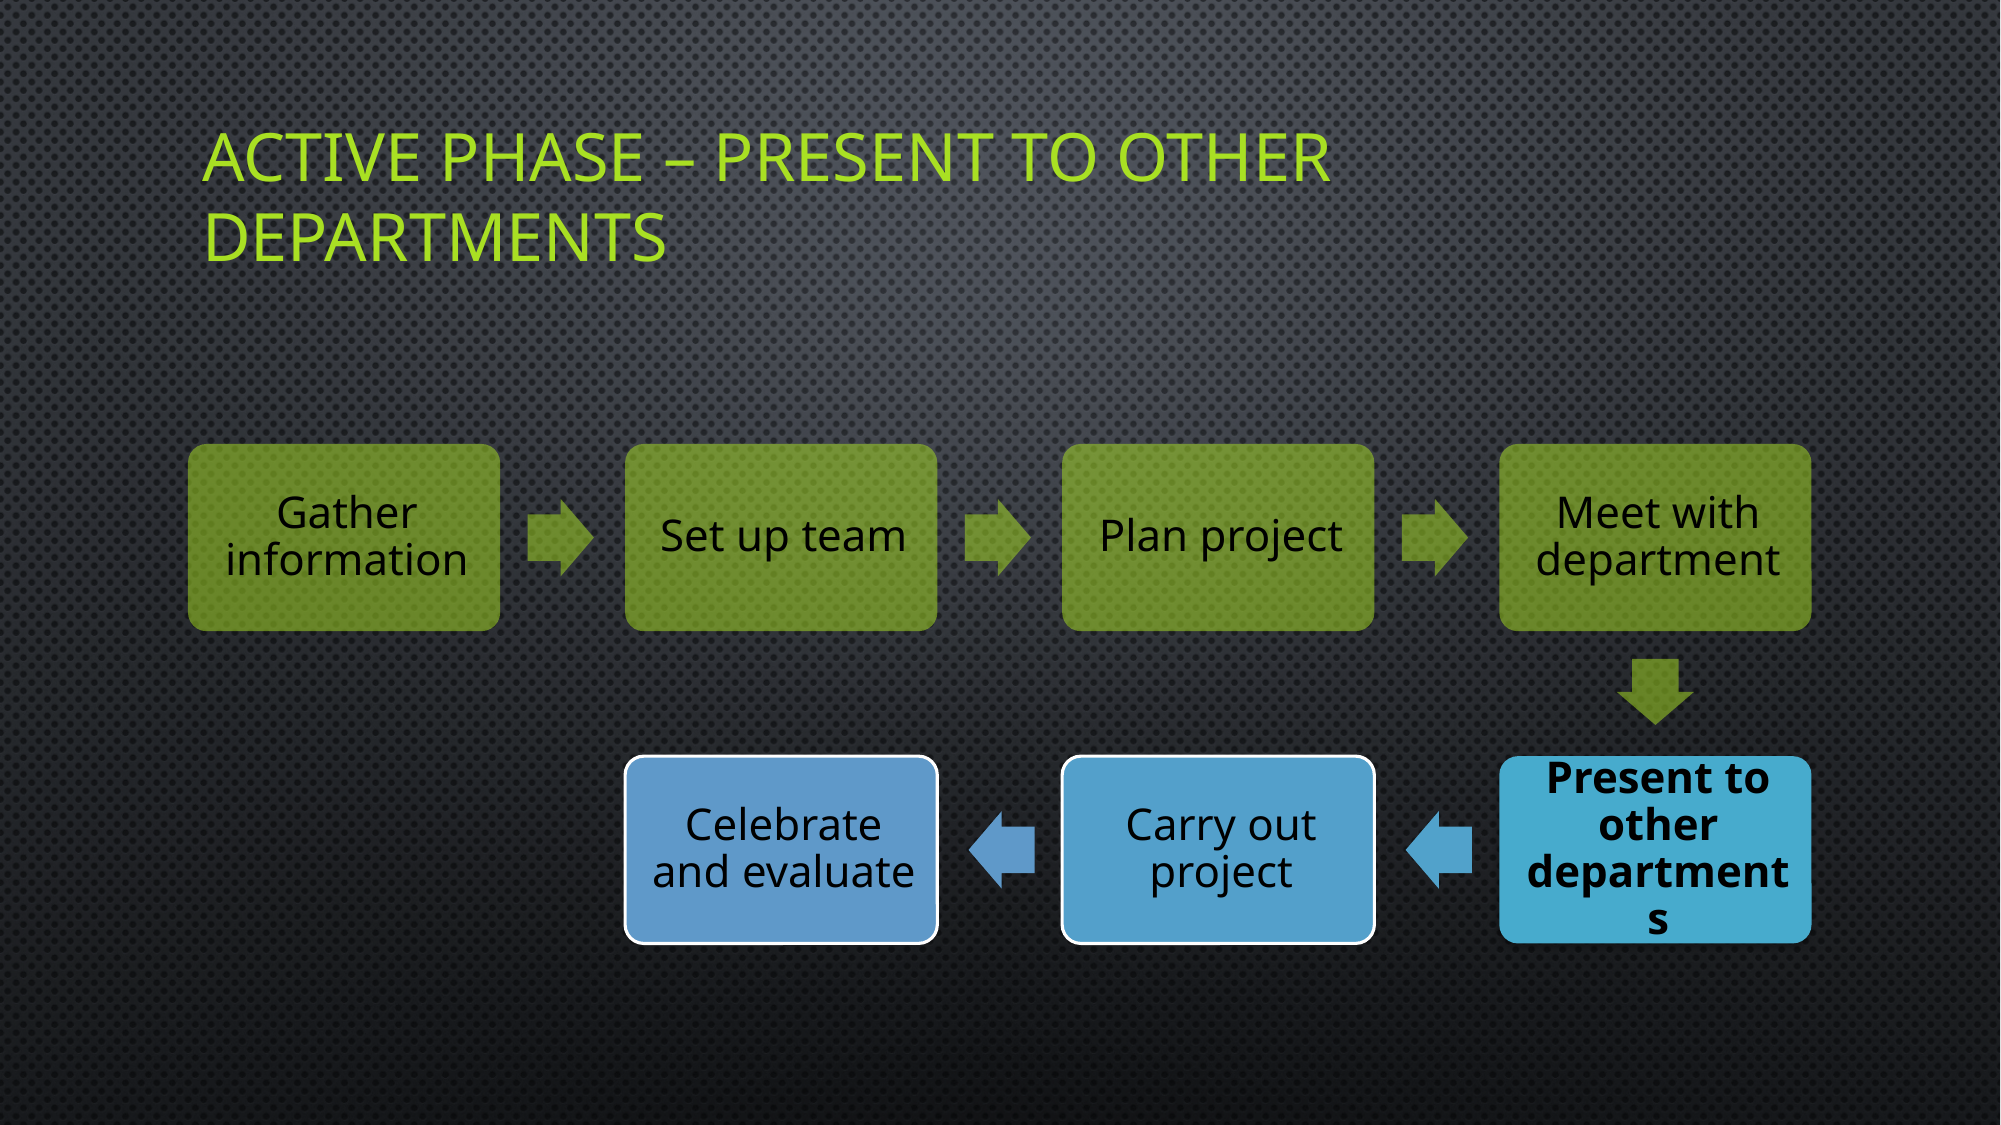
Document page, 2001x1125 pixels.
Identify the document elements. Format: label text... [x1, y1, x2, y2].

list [186, 437, 1813, 951]
title Active Phase – Present to other departments [187, 119, 1813, 270]
